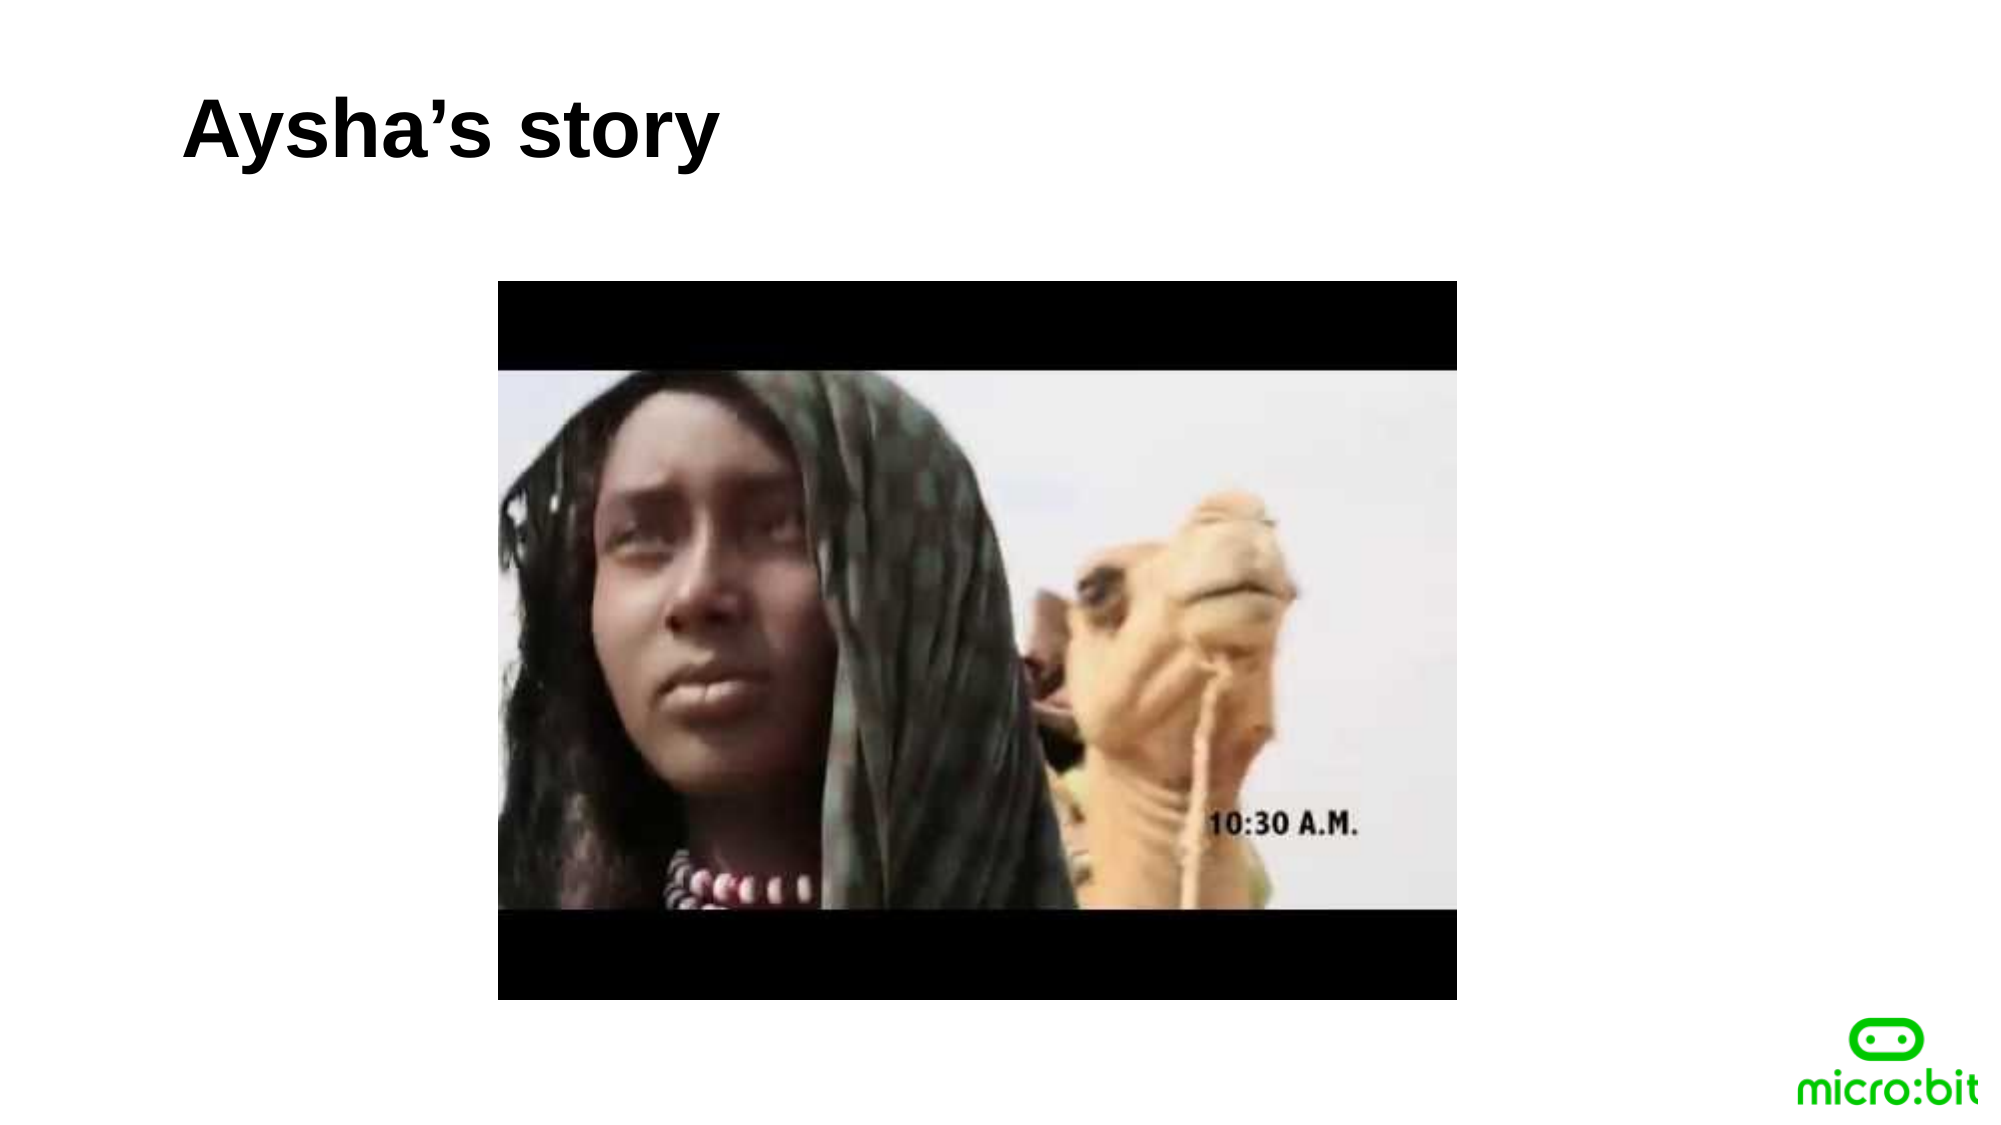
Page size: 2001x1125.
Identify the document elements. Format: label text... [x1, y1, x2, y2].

picture [498, 280, 1457, 1001]
picture [1797, 1017, 1978, 1106]
text_box Aysha’s story [166, 60, 1918, 884]
